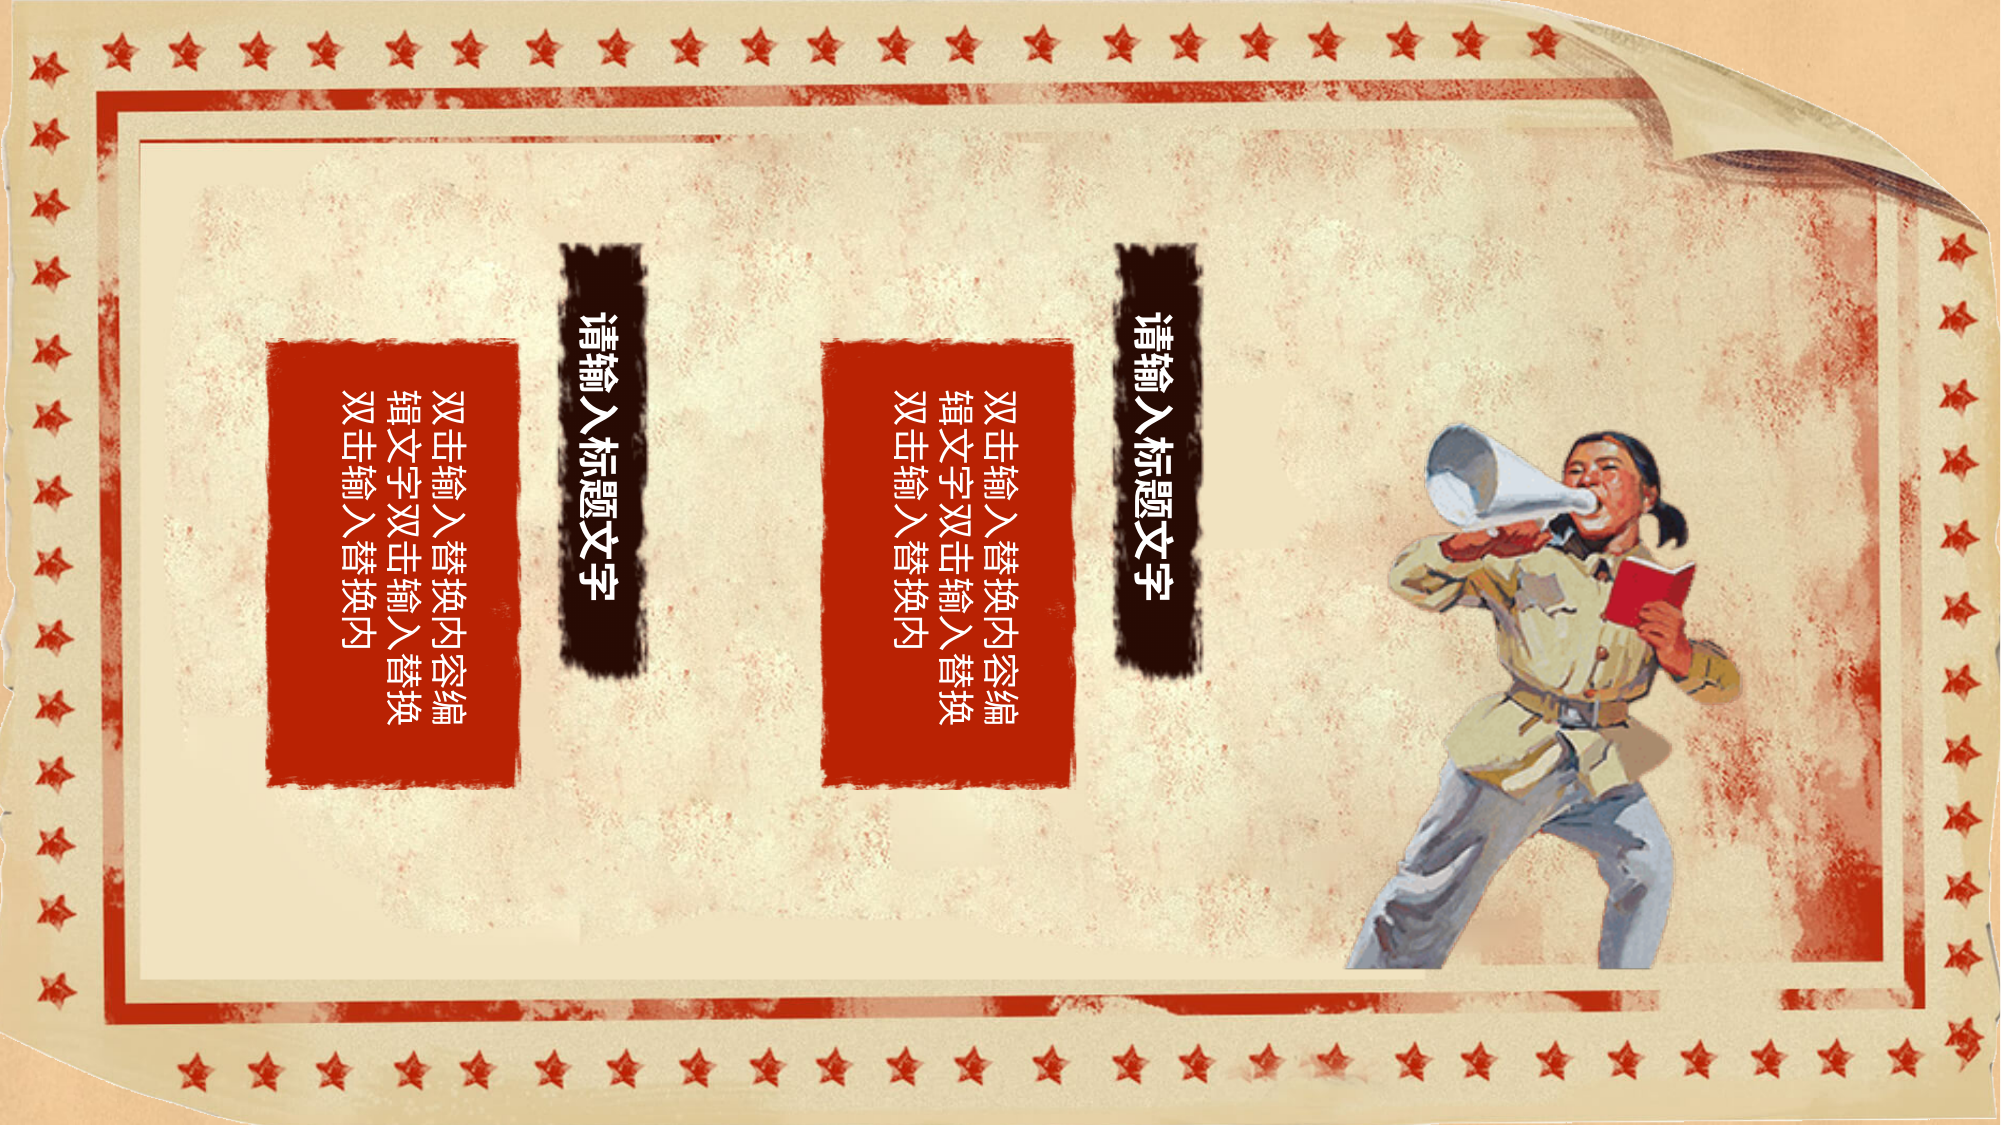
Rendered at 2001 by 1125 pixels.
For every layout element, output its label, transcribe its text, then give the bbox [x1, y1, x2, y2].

text_box 请输入标题文字 [536, 549, 777, 666]
text_box 请输入标题文字 [1091, 549, 1277, 666]
picture [0, 0, 2001, 1125]
text_box 请输入标题文字 [978, 295, 1277, 388]
text_box 请输入标题文字 [423, 295, 777, 388]
